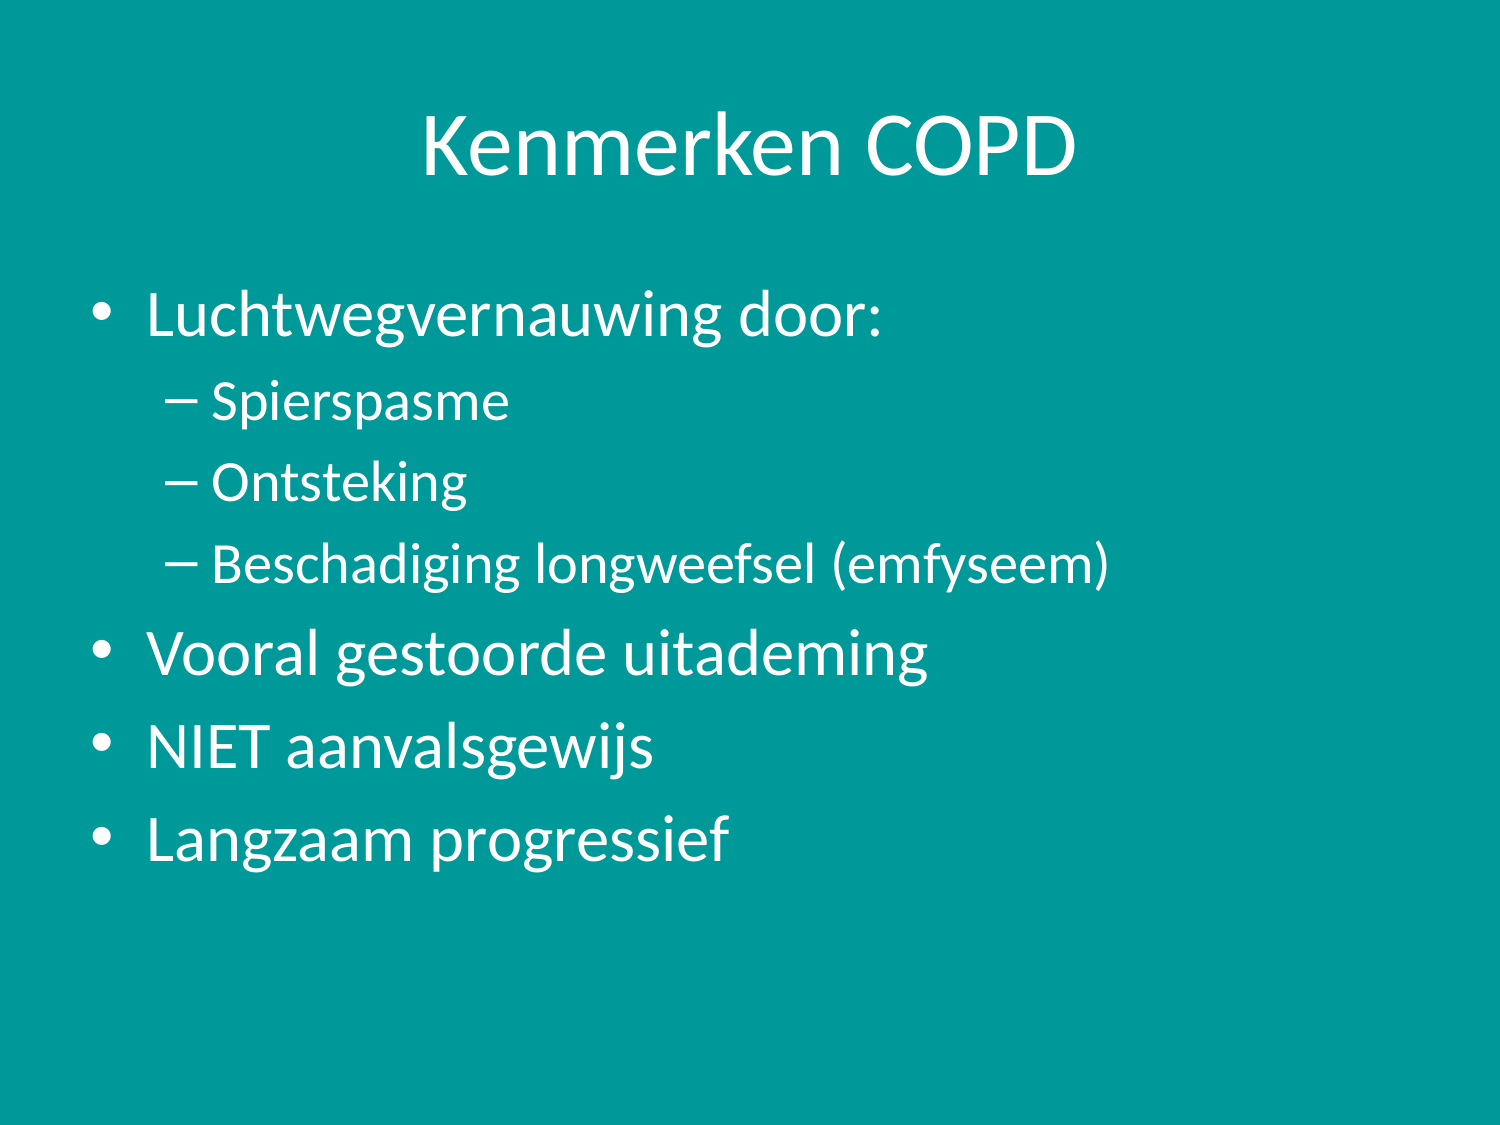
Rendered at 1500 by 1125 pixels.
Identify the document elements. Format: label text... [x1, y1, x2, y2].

title Kenmerken COPD [75, 45, 1425, 233]
list Luchtwegvernauwing door: Spierspasme Ontsteking Beschadiging longweefsel (emfyseem) Vooral gestoorde uitademing NIET aanvalsgewijs Langzaam progressief [75, 262, 1425, 1005]
